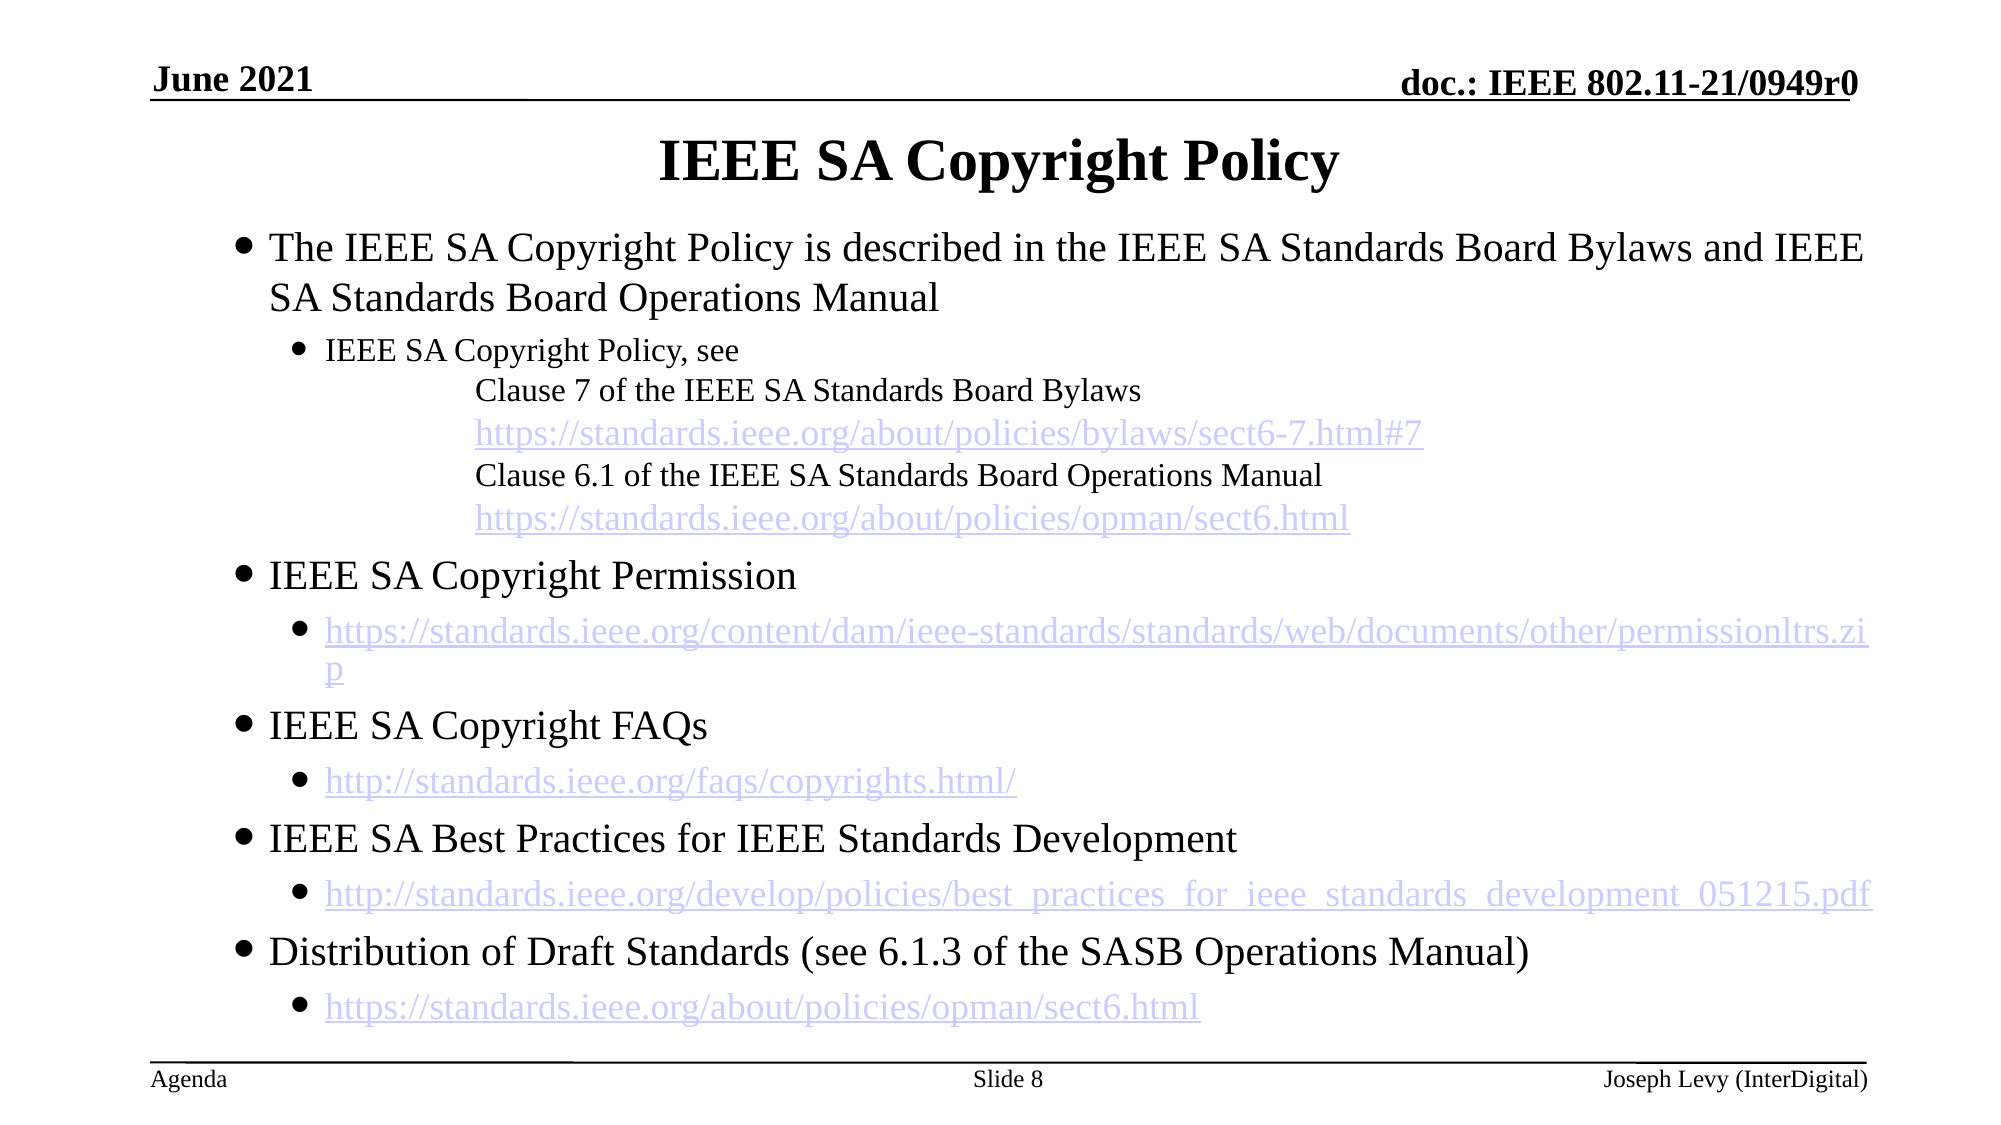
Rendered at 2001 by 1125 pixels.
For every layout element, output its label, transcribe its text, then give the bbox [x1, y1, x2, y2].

list The IEEE SA Copyright Policy is described in the IEEE SA Standards Board Bylaws and IEEE SA Standards Board Operations Manual IEEE SA Copyright Policy, see Clause 7 of the IEEE SA Standards Board Bylaws https://standards.ieee.org/about/policies/bylaws/sect6-7.html#7 Clause 6.1 of the IEEE SA Standards Board Operations Manual https://standards.ieee.org/about/policies/opman/sect6.html IEEE SA Copyright Permission https://standards.ieee.org/content/dam/ieee-standards/standards/web/documents/other/permissionltrs.zip IEEE SA Copyright FAQs http://standards.ieee.org/faqs/copyrights.html/ IEEE SA Best Practices for IEEE Standards Development http://standards.ieee.org/develop/policies/best_practices_for_ieee_standards_development_051215.pdf Distribution of Draft Standards (see 6.1.3 of the SASB Operations Manual) https://standards.ieee.org/about/policies/opman/sect6.html [105, 212, 1895, 1063]
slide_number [152, 54, 563, 100]
title IEEE SA Copyright Policy [149, 112, 1850, 201]
footer Joseph Levy (InterDigital) [1171, 1061, 1869, 1093]
slide_number Slide 8 [950, 1061, 1067, 1123]
